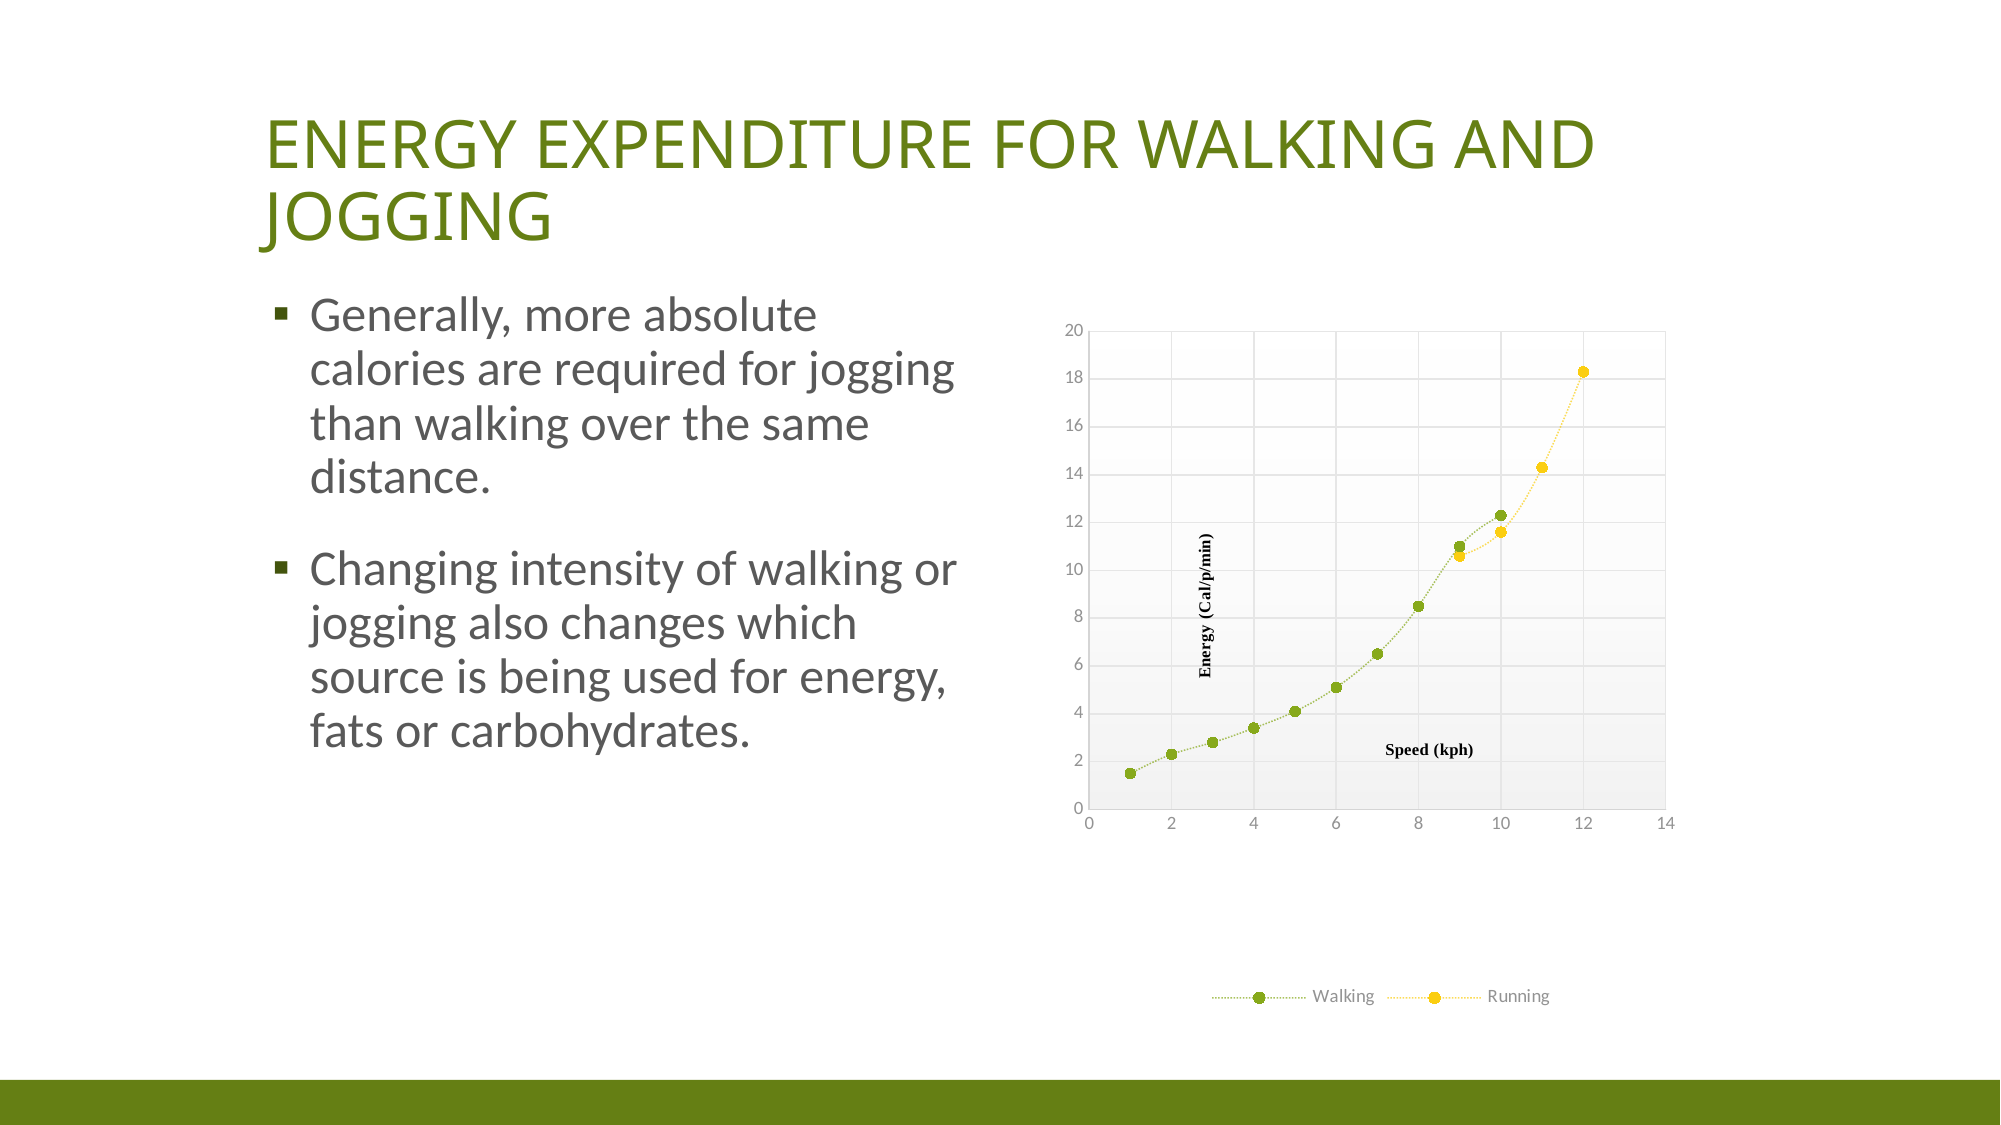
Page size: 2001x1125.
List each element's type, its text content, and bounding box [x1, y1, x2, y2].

chart [1012, 281, 1750, 1014]
title Energy expenditure for walking and jogging [249, 75, 1750, 263]
list Generally, more absolute calories are required for jogging than walking over the same distance. Changing intensity of walking or jogging also changes which source is being used for energy, fats or carbohydrates. [249, 281, 988, 1014]
